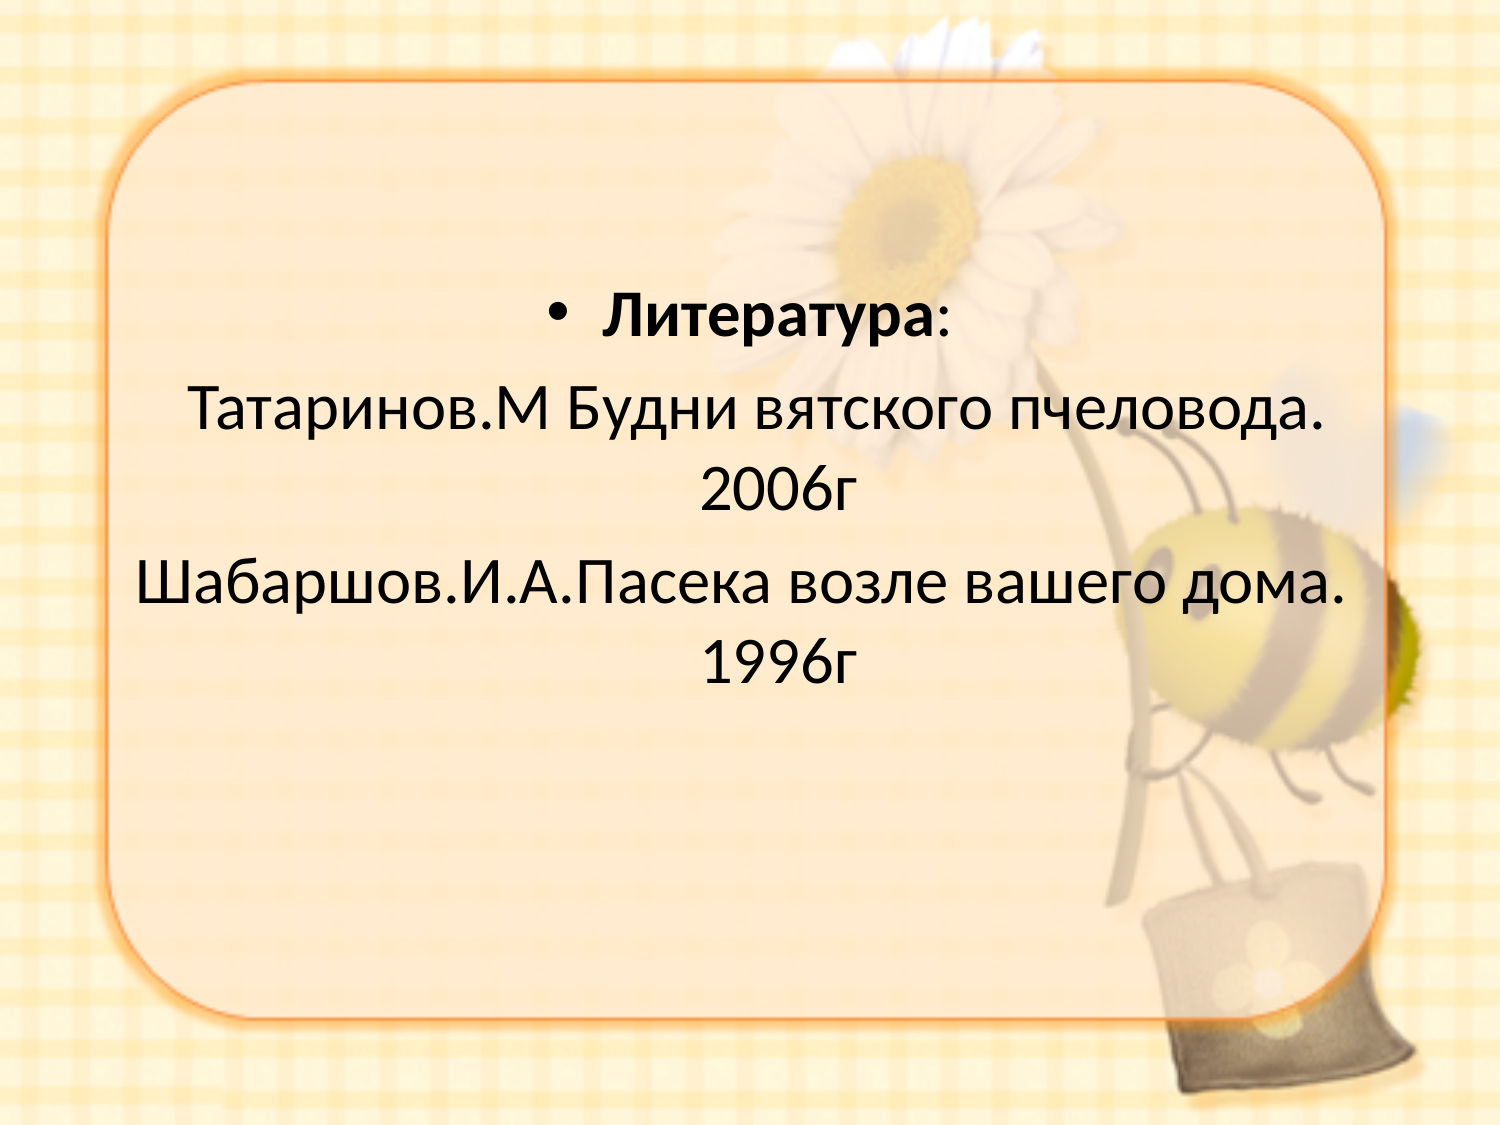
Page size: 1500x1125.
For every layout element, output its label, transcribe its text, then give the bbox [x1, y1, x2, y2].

picture [0, 0, 1500, 1125]
list Литература: Татаринов.М Будни вятского пчеловода. 2006г Шабаршов.И.А.Пасека возле вашего дома. 1996г [75, 262, 1425, 1005]
